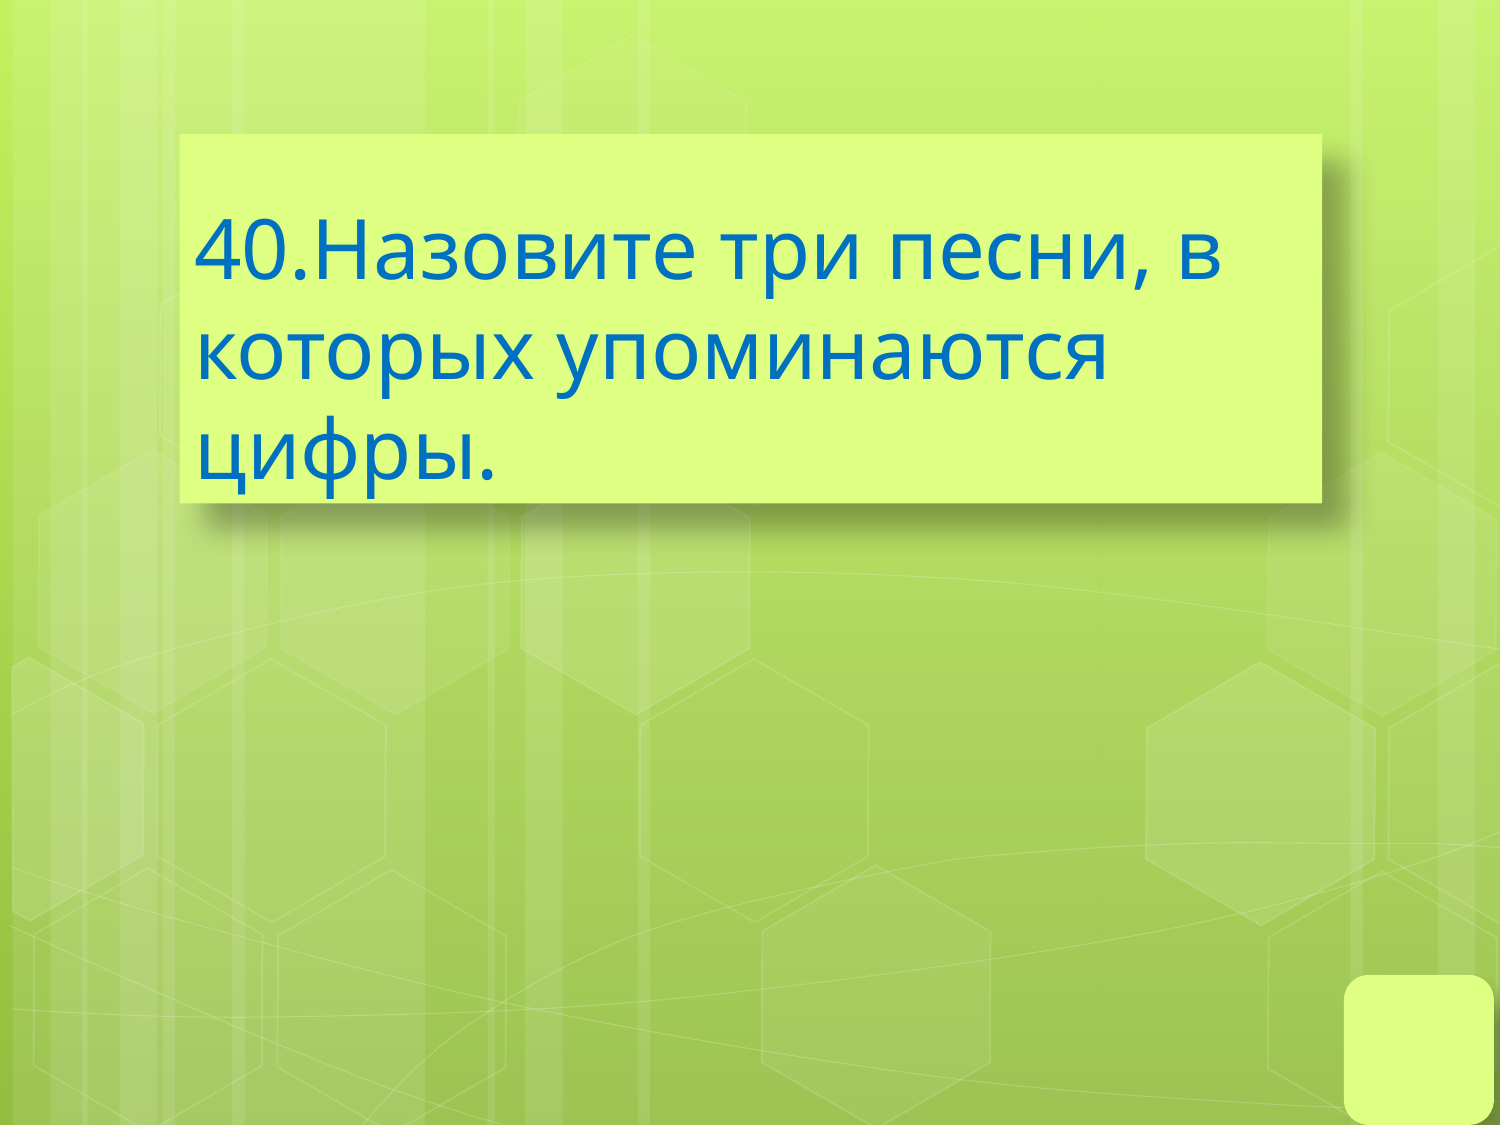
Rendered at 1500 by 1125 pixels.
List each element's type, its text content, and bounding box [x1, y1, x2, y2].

title 40.Назовите три песни, в которых упоминаются цифры. [179, 134, 1323, 504]
text_box [1342, 973, 1496, 1125]
